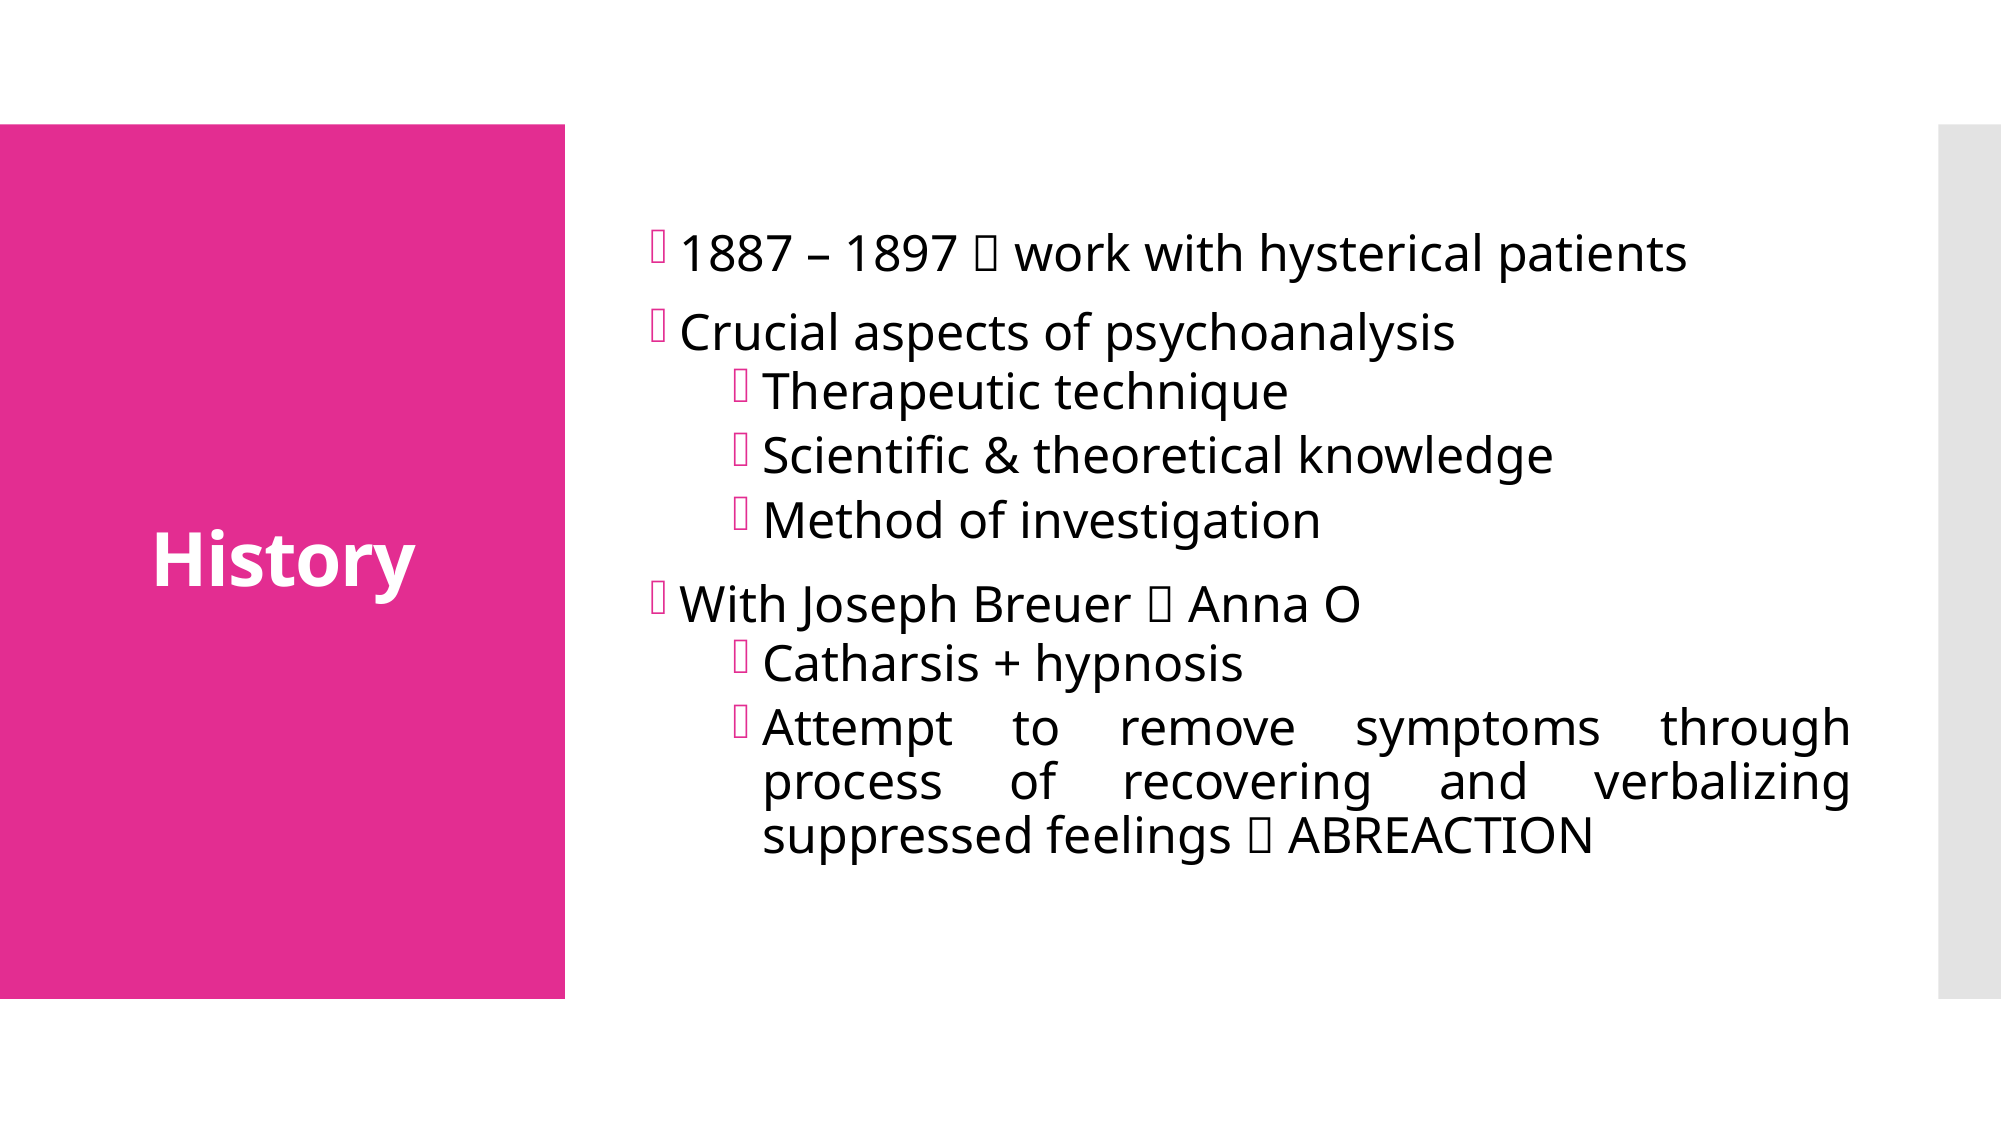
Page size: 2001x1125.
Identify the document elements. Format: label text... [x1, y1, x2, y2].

list 1887 – 1897  work with hysterical patients Crucial aspects of psychoanalysis Therapeutic technique Scientific & theoretical knowledge Method of investigation With Joseph Breuer  Anna O Catharsis + hypnosis Attempt to remove symptoms through process of recovering and verbalizing suppressed feelings  ABREACTION [634, 141, 1868, 1035]
title History [41, 184, 525, 940]
